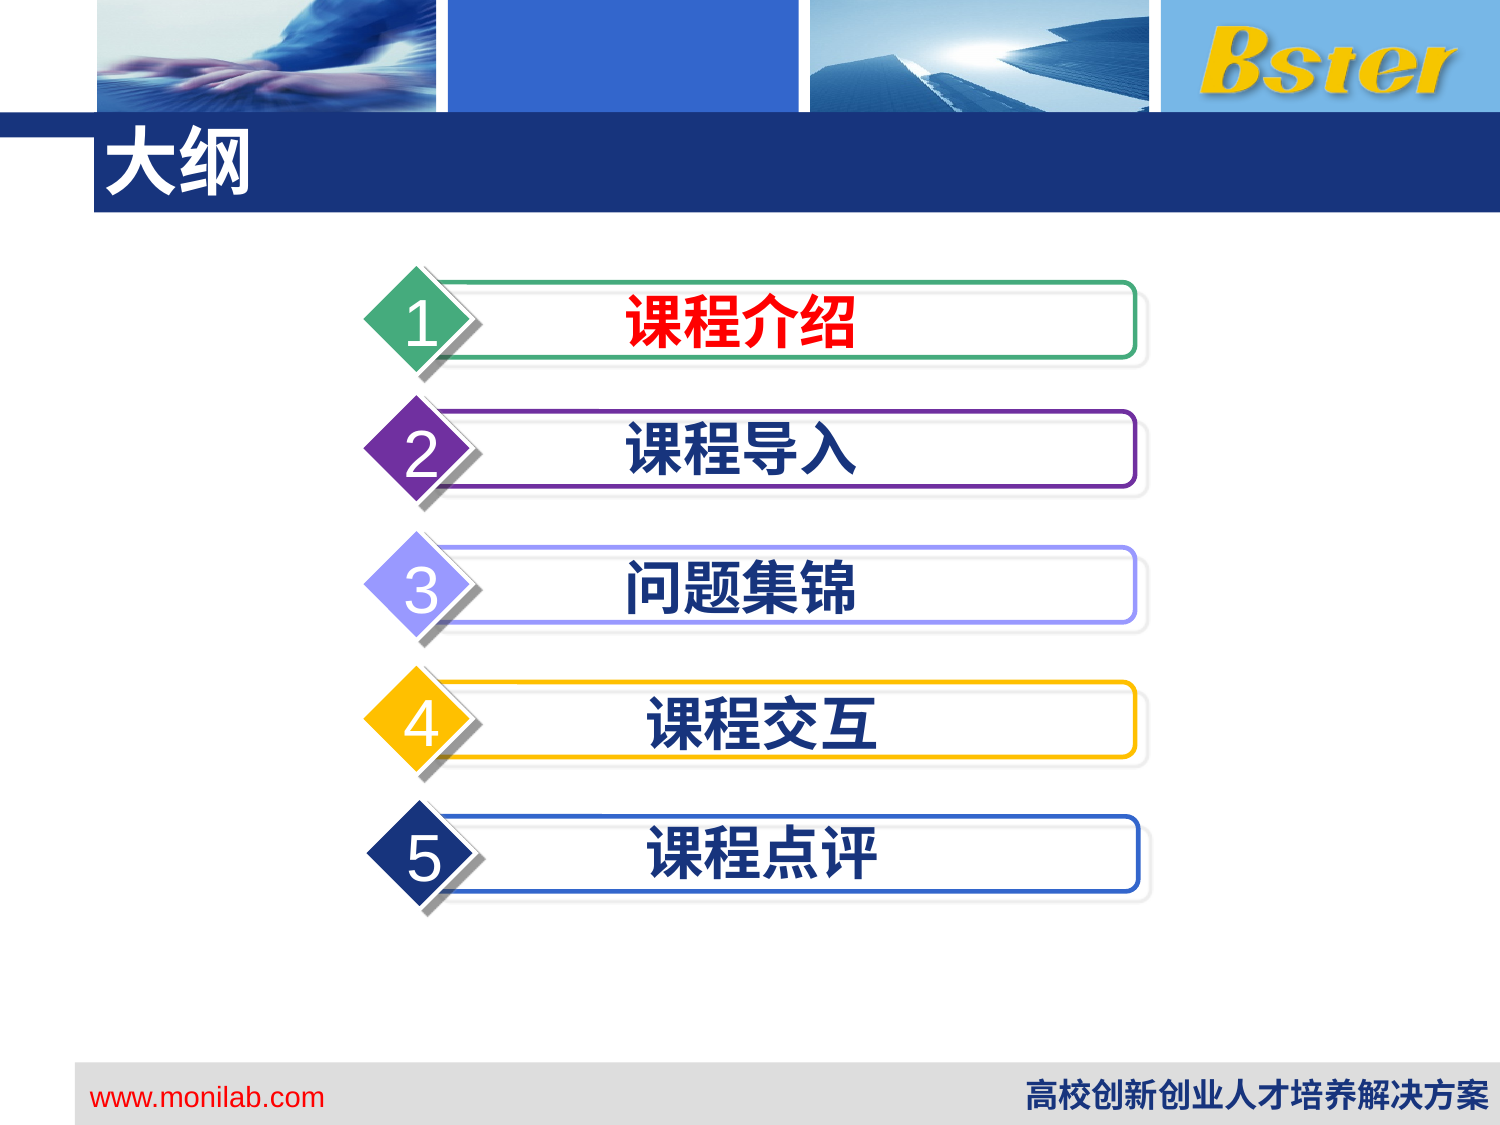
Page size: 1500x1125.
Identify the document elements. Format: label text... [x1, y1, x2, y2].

picture [810, 0, 1150, 112]
picture [97, 0, 437, 112]
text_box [359, 391, 1136, 505]
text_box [359, 262, 1136, 376]
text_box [359, 527, 1136, 641]
title 大纲 [88, 113, 1369, 206]
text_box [363, 796, 1139, 910]
picture [1199, 26, 1458, 94]
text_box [359, 662, 1136, 776]
